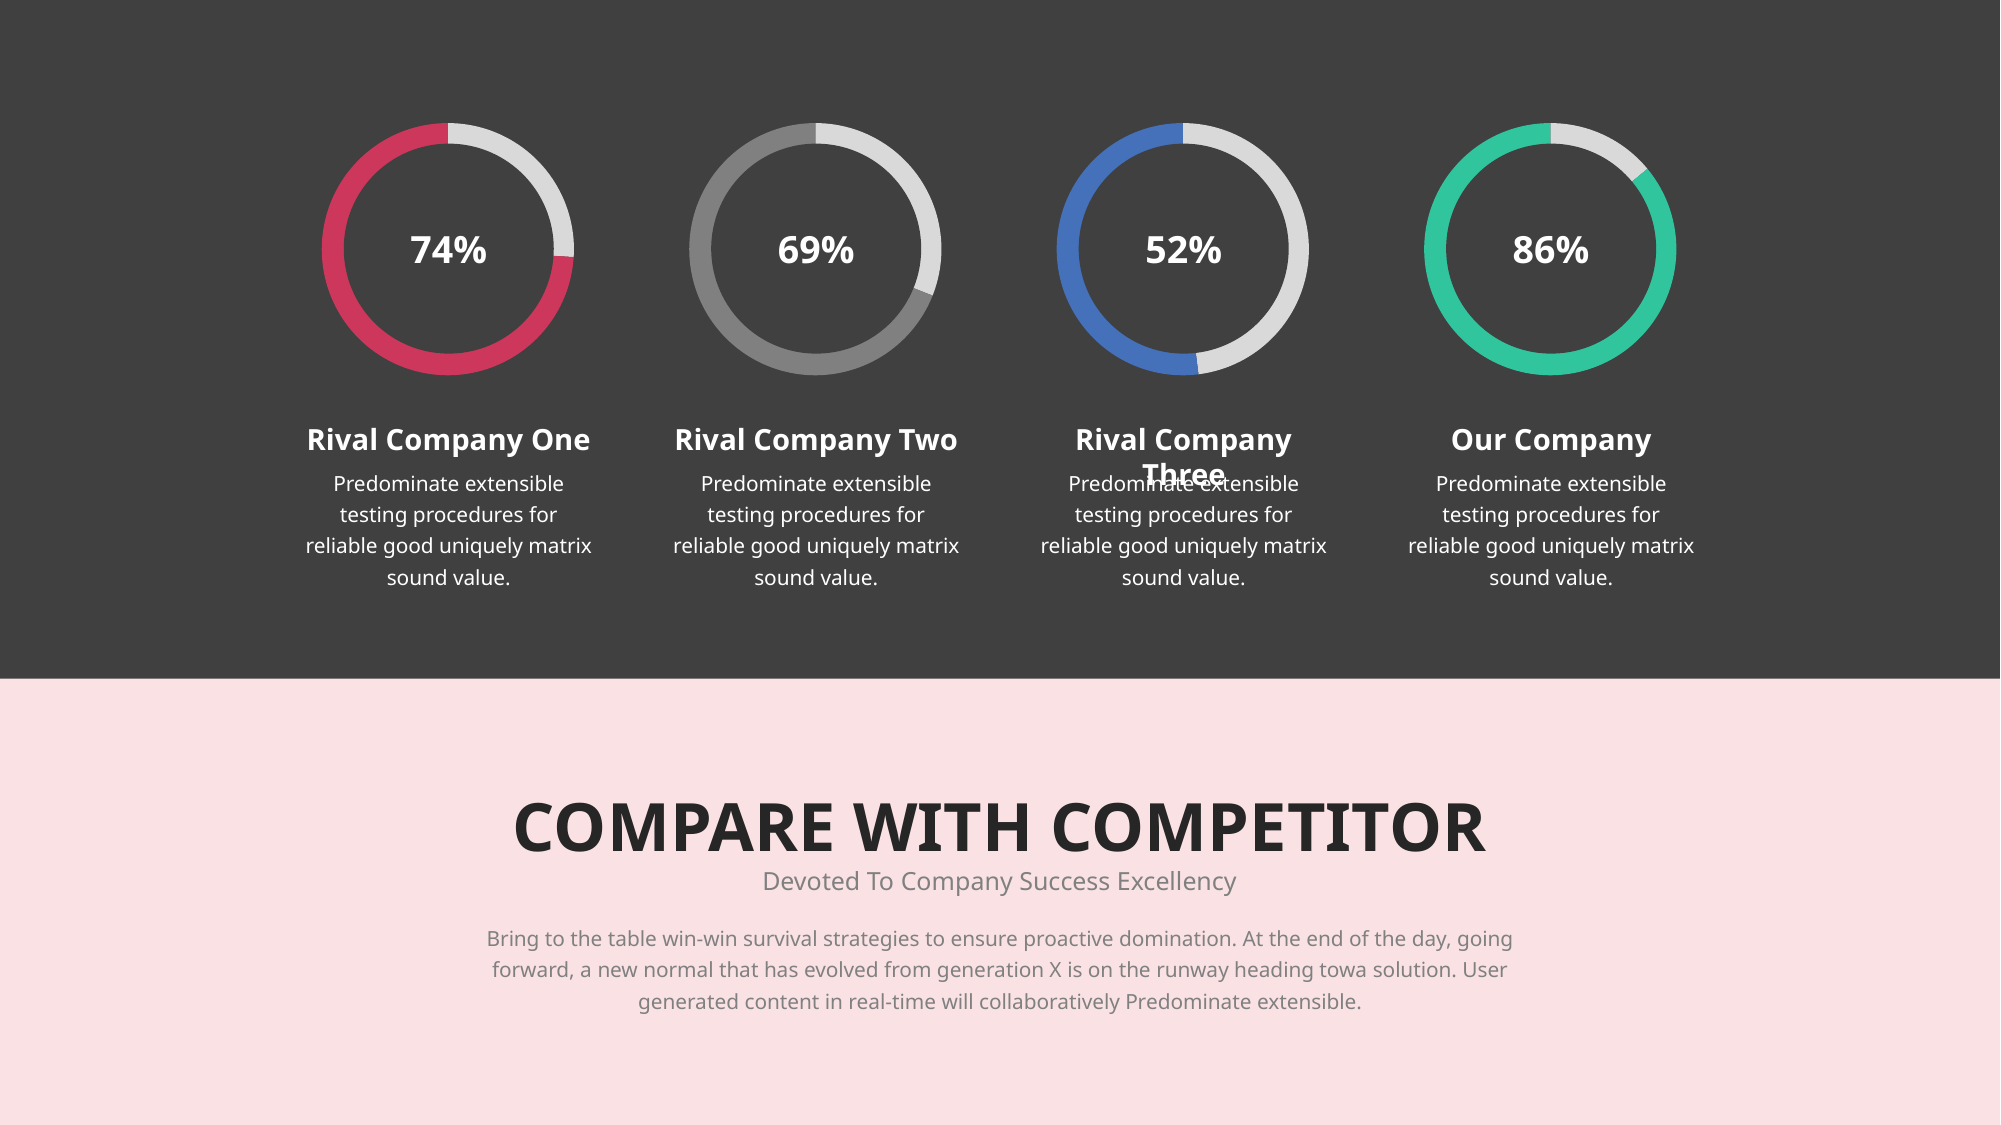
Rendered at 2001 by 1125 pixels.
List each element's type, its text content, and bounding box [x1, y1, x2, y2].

chart [1424, 122, 1679, 376]
chart [321, 122, 576, 376]
chart [689, 122, 944, 376]
text_box Predominate extensible testing procedures for reliable good uniquely matrix sound value. [668, 464, 964, 590]
text_box [0, 678, 2000, 1125]
text_box Our Company [1403, 421, 1699, 457]
text_box Rival Company Three [1036, 421, 1331, 464]
text_box Bring to the table win-win survival strategies to ensure proactive domination. At the end of the day, going forward, a new normal that has evolved from generation X is on the runway heading towa solution. User generated content in real-time will collaboratively Predominate extensible. [454, 919, 1546, 1014]
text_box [430, 791, 1570, 896]
text_box Rival Company Two [668, 421, 964, 457]
text_box Rival Company One [301, 421, 597, 457]
chart [1056, 122, 1311, 376]
text_box Predominate extensible testing procedures for reliable good uniquely matrix sound value. [1036, 464, 1331, 590]
text_box Predominate extensible testing procedures for reliable good uniquely matrix sound value. [1403, 464, 1699, 590]
text_box Predominate extensible testing procedures for reliable good uniquely matrix sound value. [301, 464, 597, 590]
